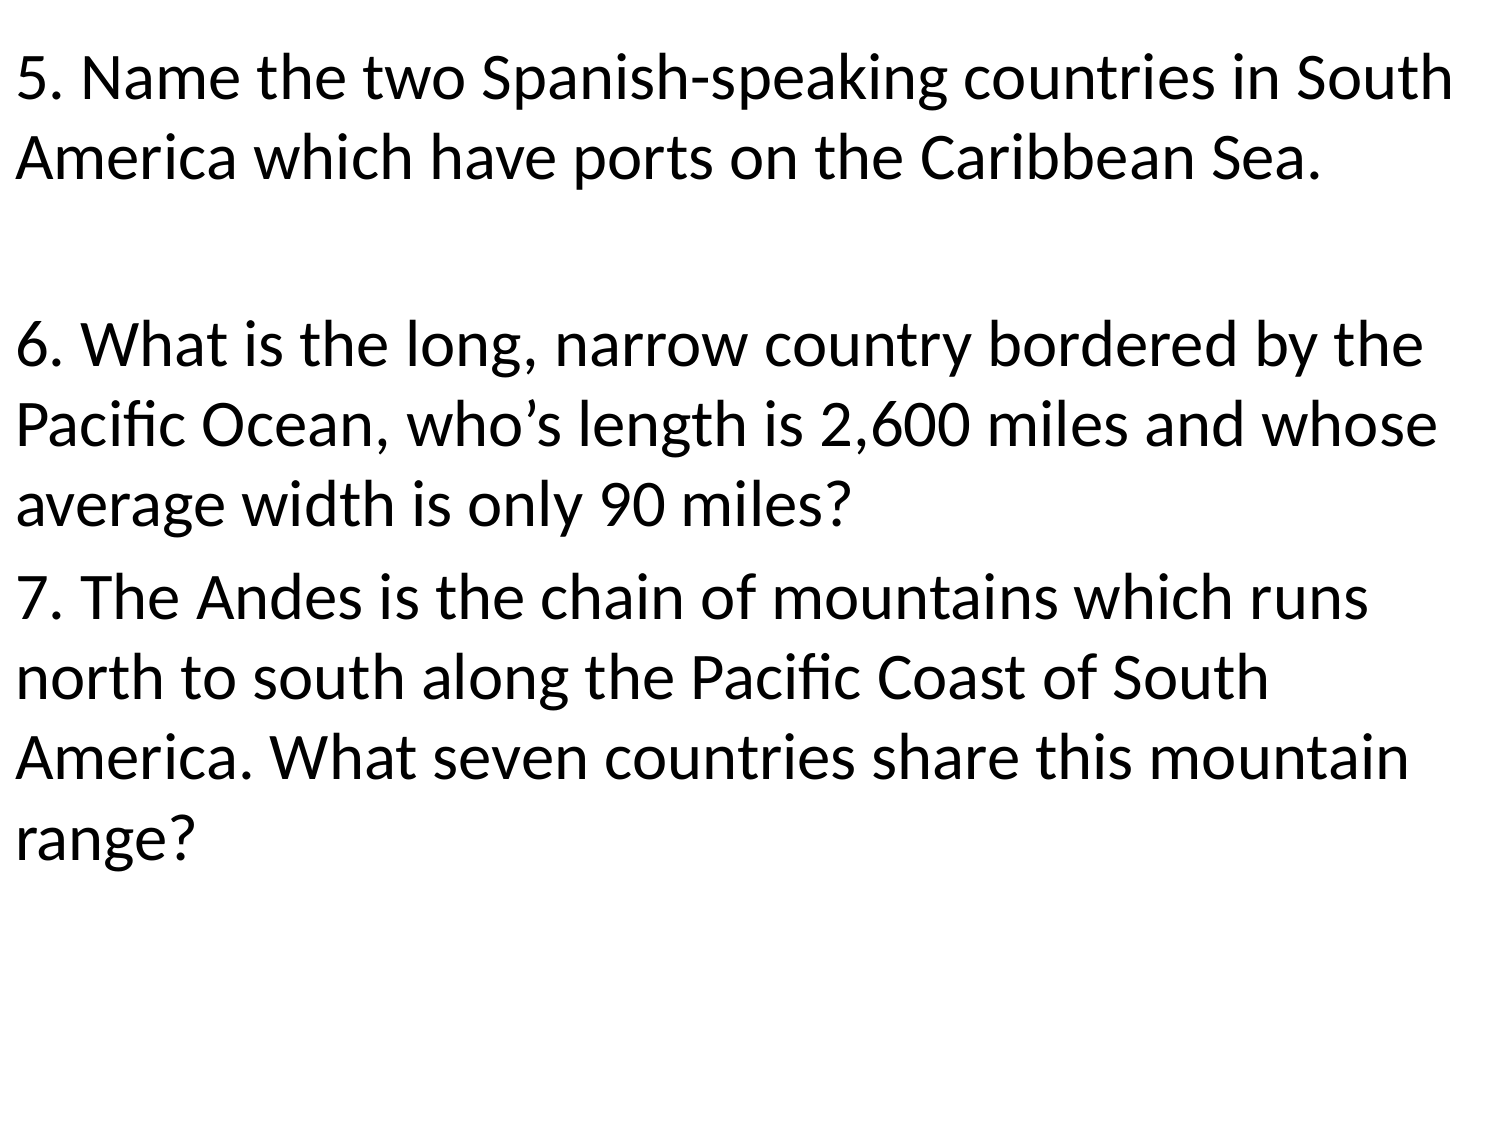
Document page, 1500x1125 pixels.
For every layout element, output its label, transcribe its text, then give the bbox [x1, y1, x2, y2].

list 5. Name the two Spanish-speaking countries in South America which have ports on the Caribbean Sea. 6. What is the long, narrow country bordered by the Pacific Ocean, who’s length is 2,600 miles and whose average width is only 90 miles? 7. The Andes is the chain of mountains which runs north to south along the Pacific Coast of South America. What seven countries share this mountain range? [0, 24, 1500, 1125]
